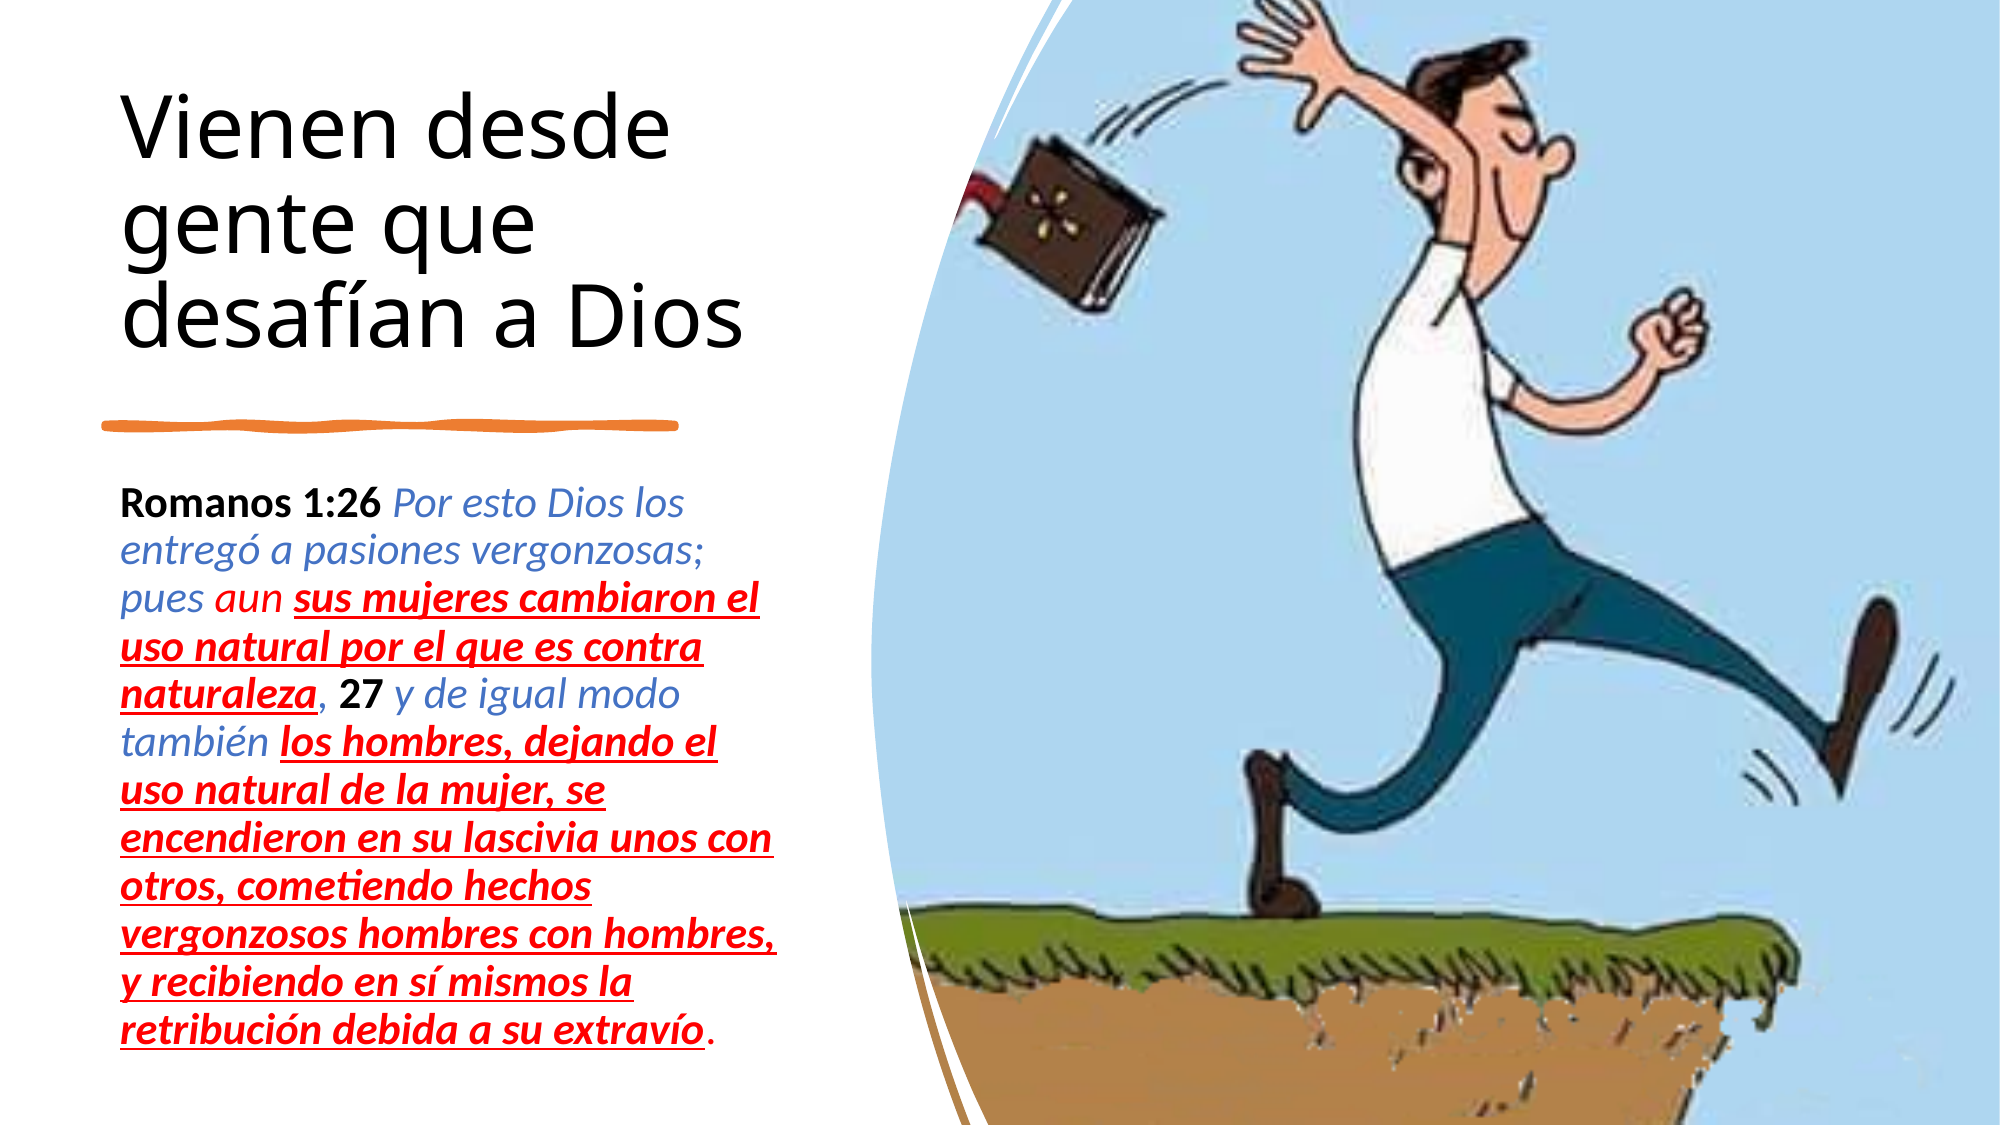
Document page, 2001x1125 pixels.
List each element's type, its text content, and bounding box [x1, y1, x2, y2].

title Vienen desde gente que desafían a Dios [105, 53, 822, 375]
text_box [103, 421, 676, 431]
text_box [0, 0, 871, 1125]
picture [871, 0, 2000, 1125]
list Romanos 1:26 Por esto Dios los entregó a pasiones vergonzosas; pues aun sus mujeres cambiaron el uso natural por el que es contra naturaleza, 27 y de igual modo también los hombres, dejando el uso natural de la mujer, se encendieron en su lascivia unos con otros, cometiendo hechos vergonzosos hombres con hombres, y recibiendo en sí mismos la retribución debida a su extravío. [105, 471, 802, 1072]
